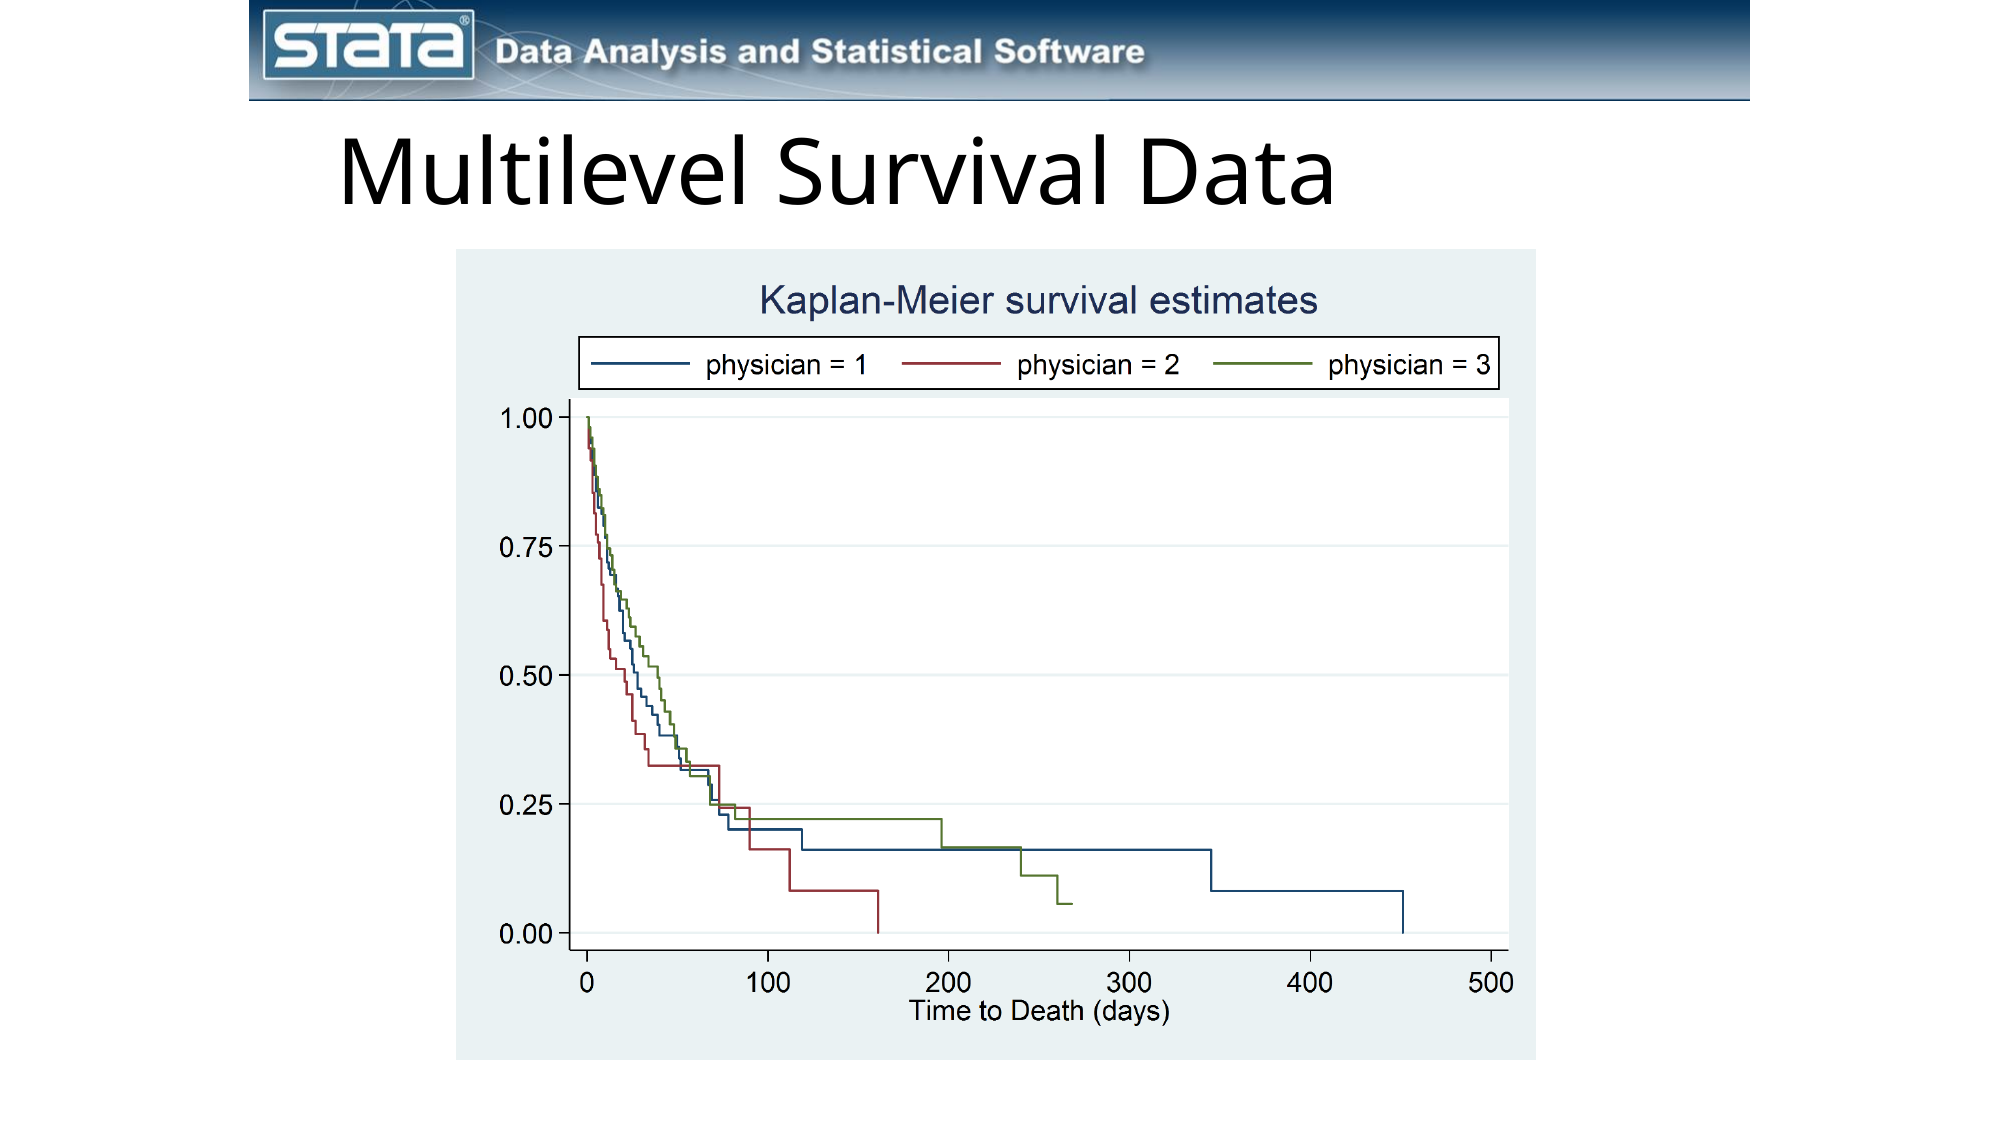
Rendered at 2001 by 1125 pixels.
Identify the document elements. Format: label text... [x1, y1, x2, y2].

picture [249, 0, 1750, 101]
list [456, 249, 1536, 1060]
title Multilevel Survival Data [321, 101, 1671, 250]
